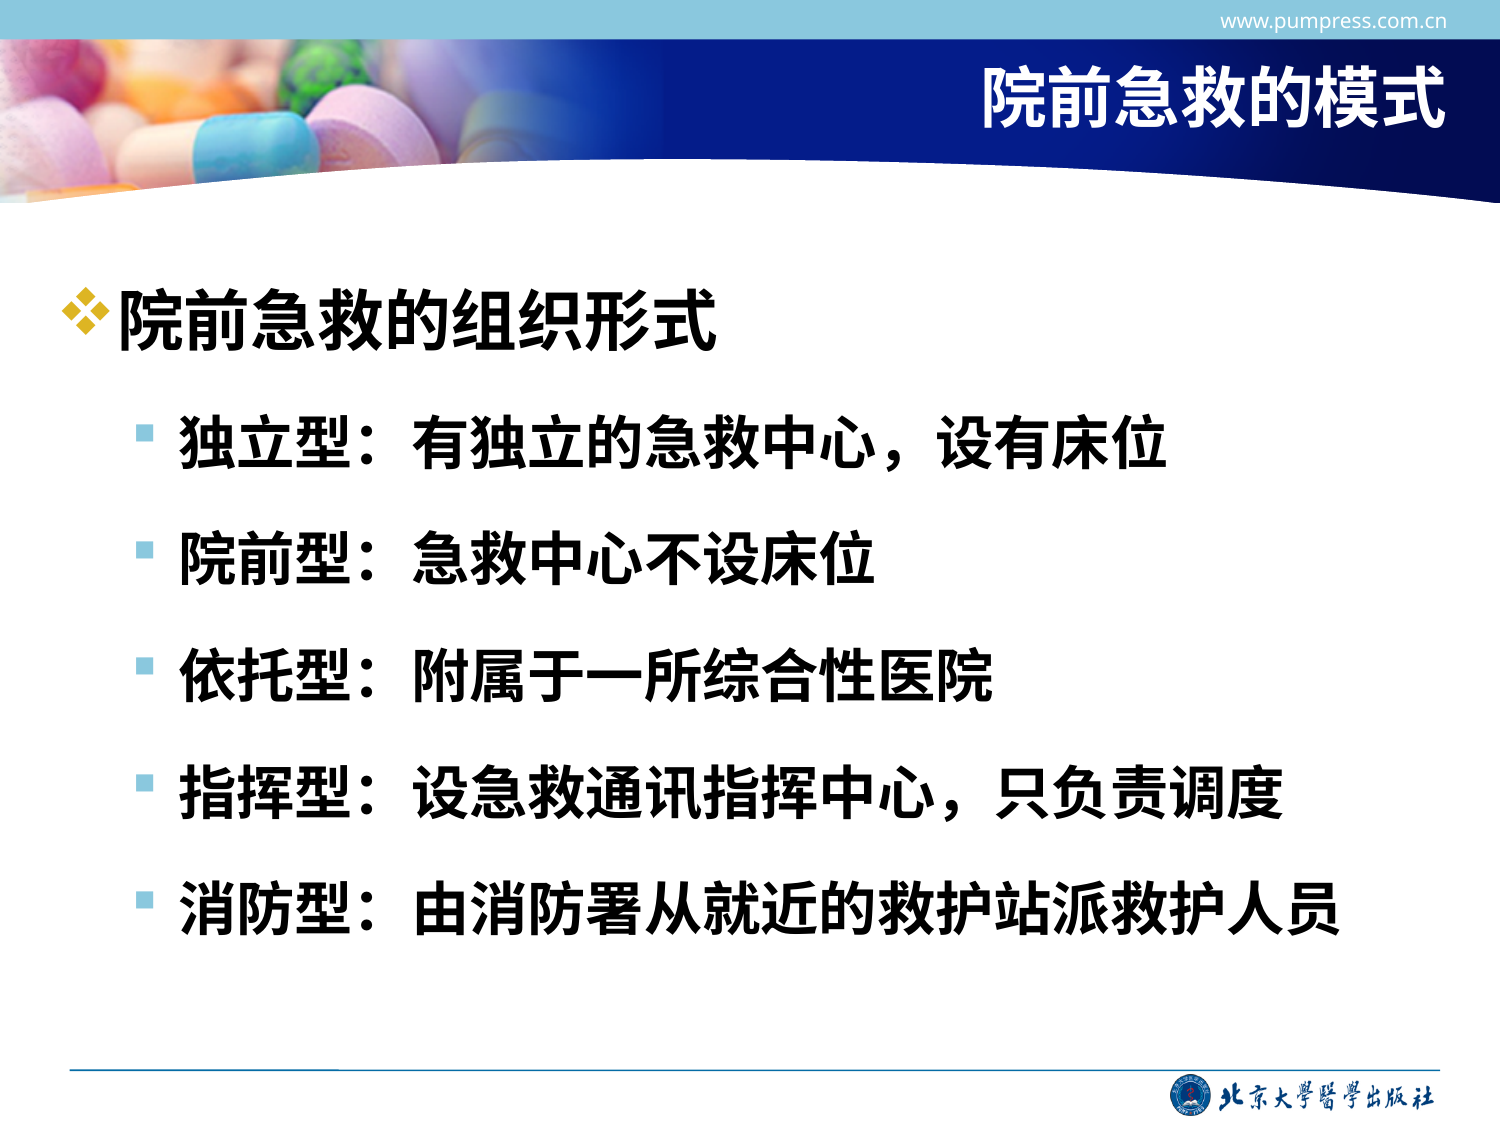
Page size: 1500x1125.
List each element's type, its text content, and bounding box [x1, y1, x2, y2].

slide_number www.pumpress.com.cn [1024, 0, 1463, 38]
list 院前急救的组织形式 独立型：有独立的急救中心，设有床位 院前型：急救中心不设床位 依托型：附属于一所综合性医院 指挥型：设急救通讯指挥中心，只负责调度 消防型：由消防署从就近的救护站派救护人员 [41, 231, 1454, 990]
title 院前急救的模式 [137, 50, 1463, 143]
picture [1170, 1074, 1436, 1118]
picture [0, 40, 1500, 203]
